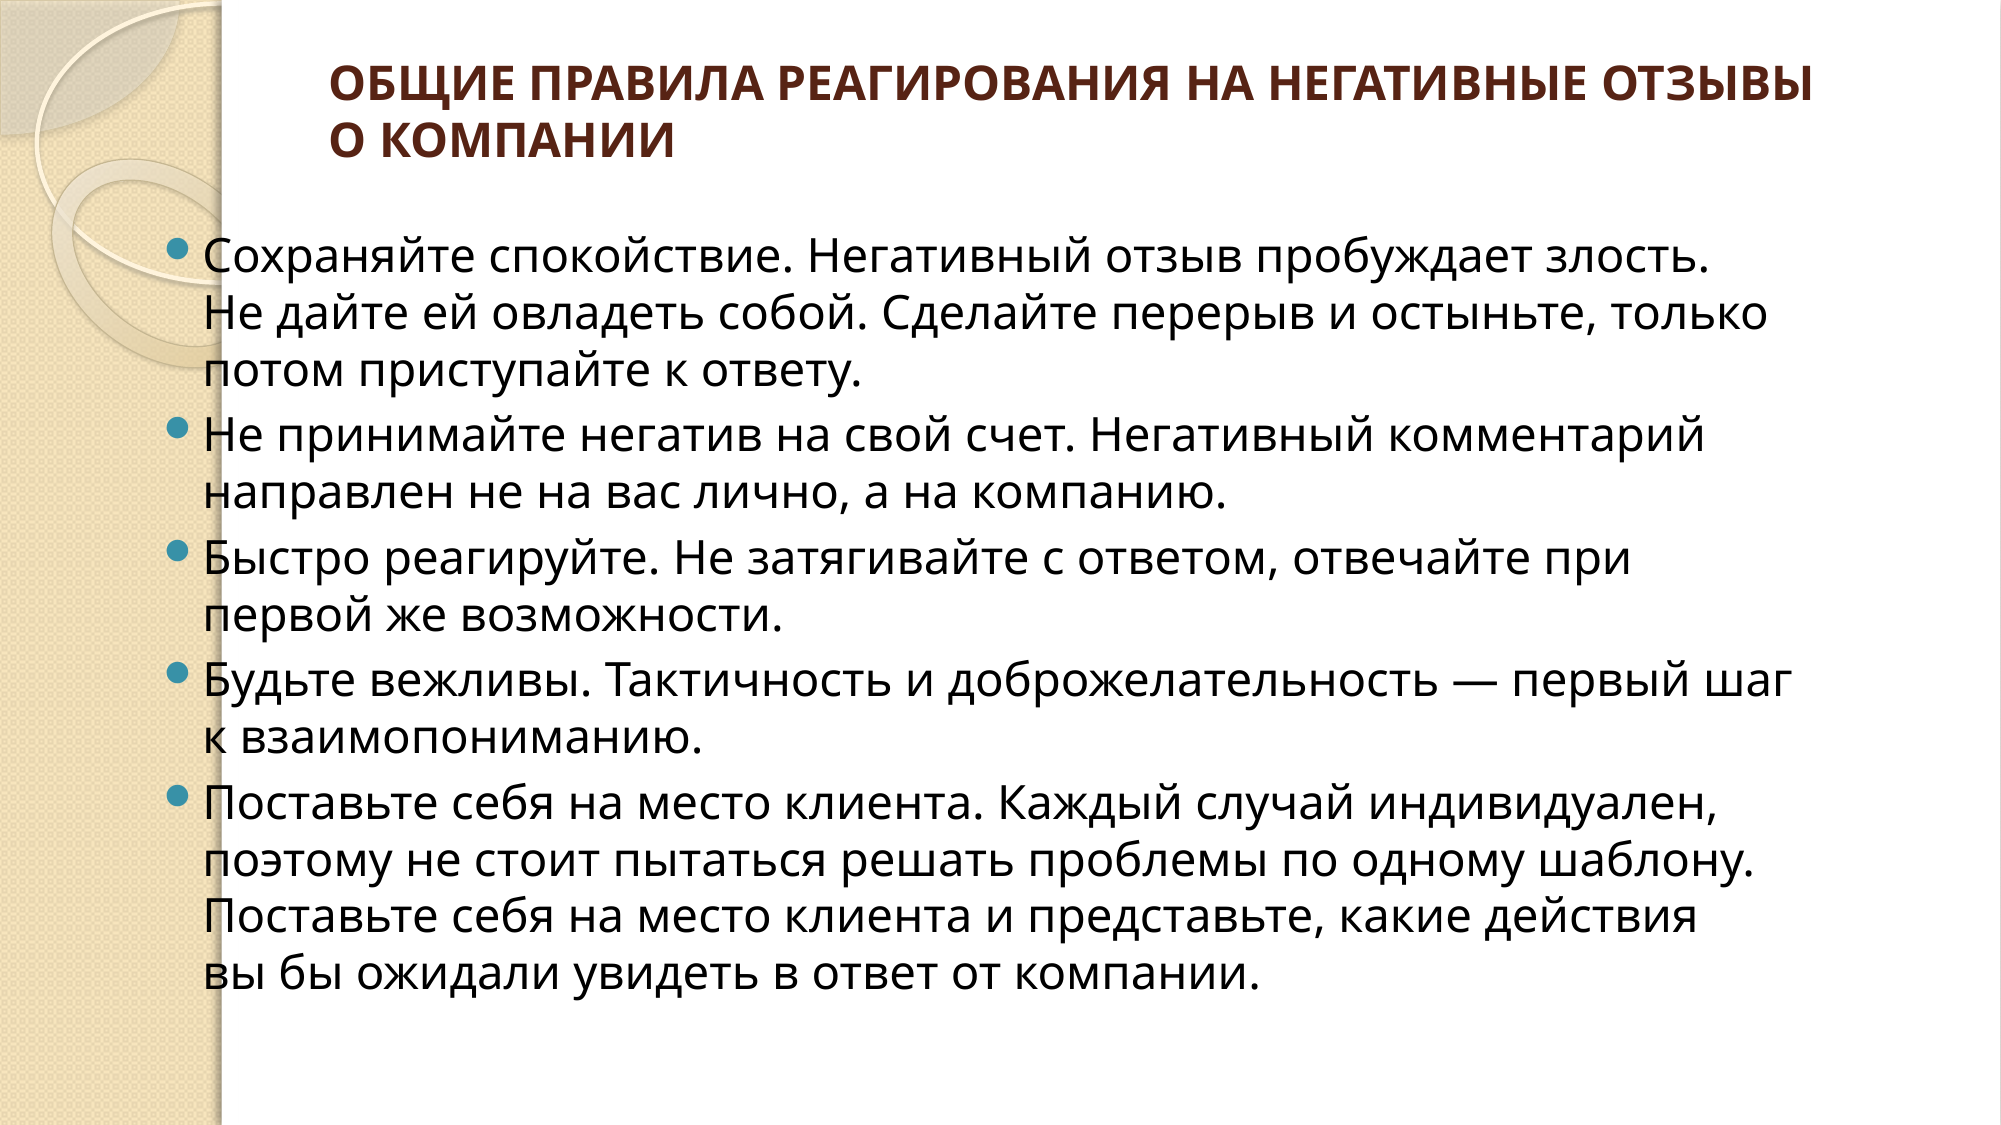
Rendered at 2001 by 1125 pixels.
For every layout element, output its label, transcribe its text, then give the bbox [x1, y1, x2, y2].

list Сохраняйте спокойствие. Негативный отзыв пробуждает злость. Не дайте ей овладеть собой. Сделайте перерыв и остыньте, только потом приступайте к ответу. Не принимайте негатив на свой счет. Негативный комментарий направлен не на вас лично, а на компанию. Быстро реагируйте. Не затягивайте с ответом, отвечайте при первой же возможности. Будьте вежливы. Тактичность и доброжелательность — первый шаг к взаимопониманию. Поставьте себя на место клиента. Каждый случай индивидуален, поэтому не стоит пытаться решать проблемы по одному шаблону. Поставьте себя на место клиента и представьте, какие действия вы бы ожидали увидеть в ответ от компании. [137, 217, 1863, 1014]
title ОБЩИЕ ПРАВИЛА РЕАГИРОВАНИЯ НА НЕГАТИВНЫЕ ОТЗЫВЫ О КОМПАНИИ [313, 45, 1954, 233]
